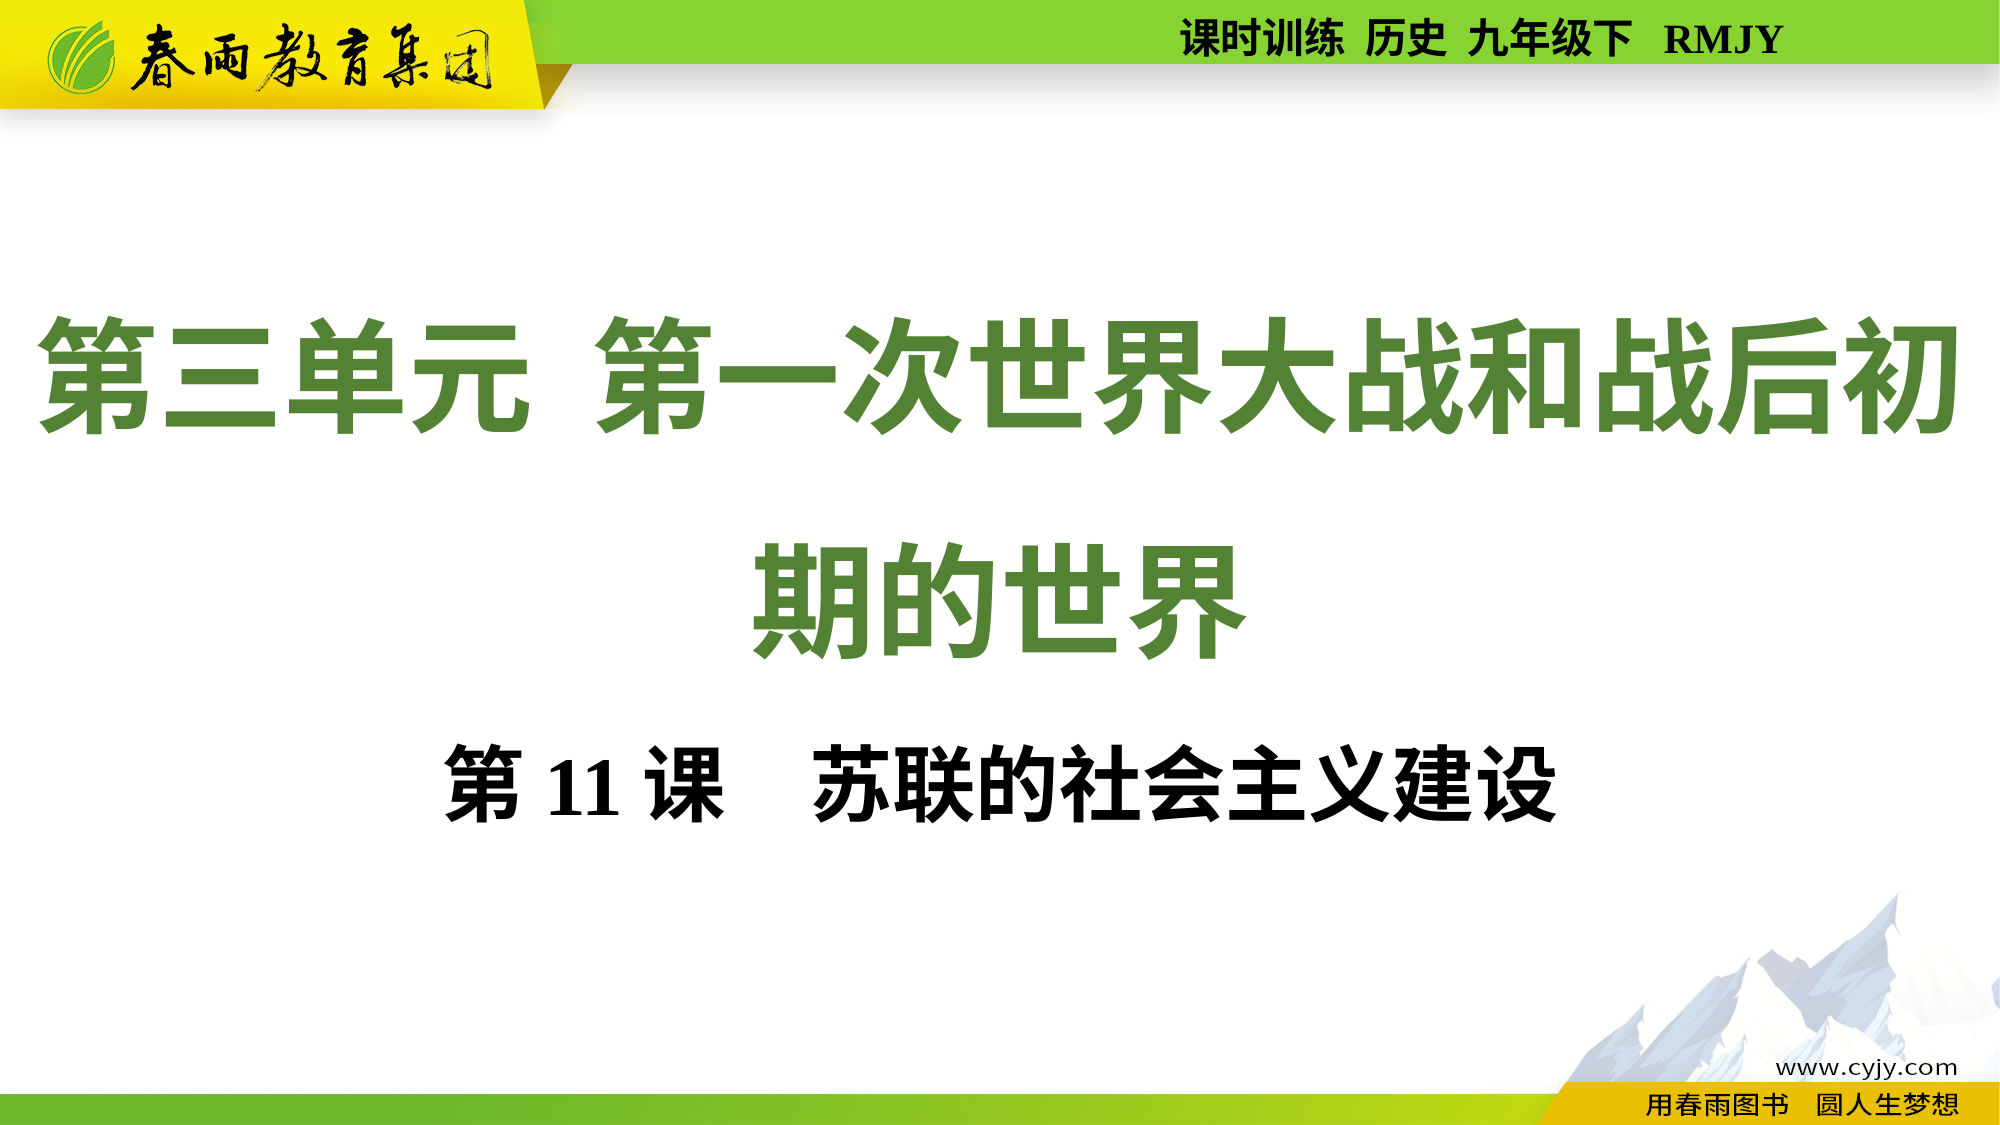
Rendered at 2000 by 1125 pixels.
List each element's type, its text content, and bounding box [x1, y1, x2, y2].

text_box 第11课 苏联的社会主义建设 [0, 674, 2000, 840]
text_box 第三单元 第一次世界大战和战后初期的世界 [0, 216, 2000, 674]
picture [0, 0, 2000, 216]
picture [0, 840, 2000, 1125]
